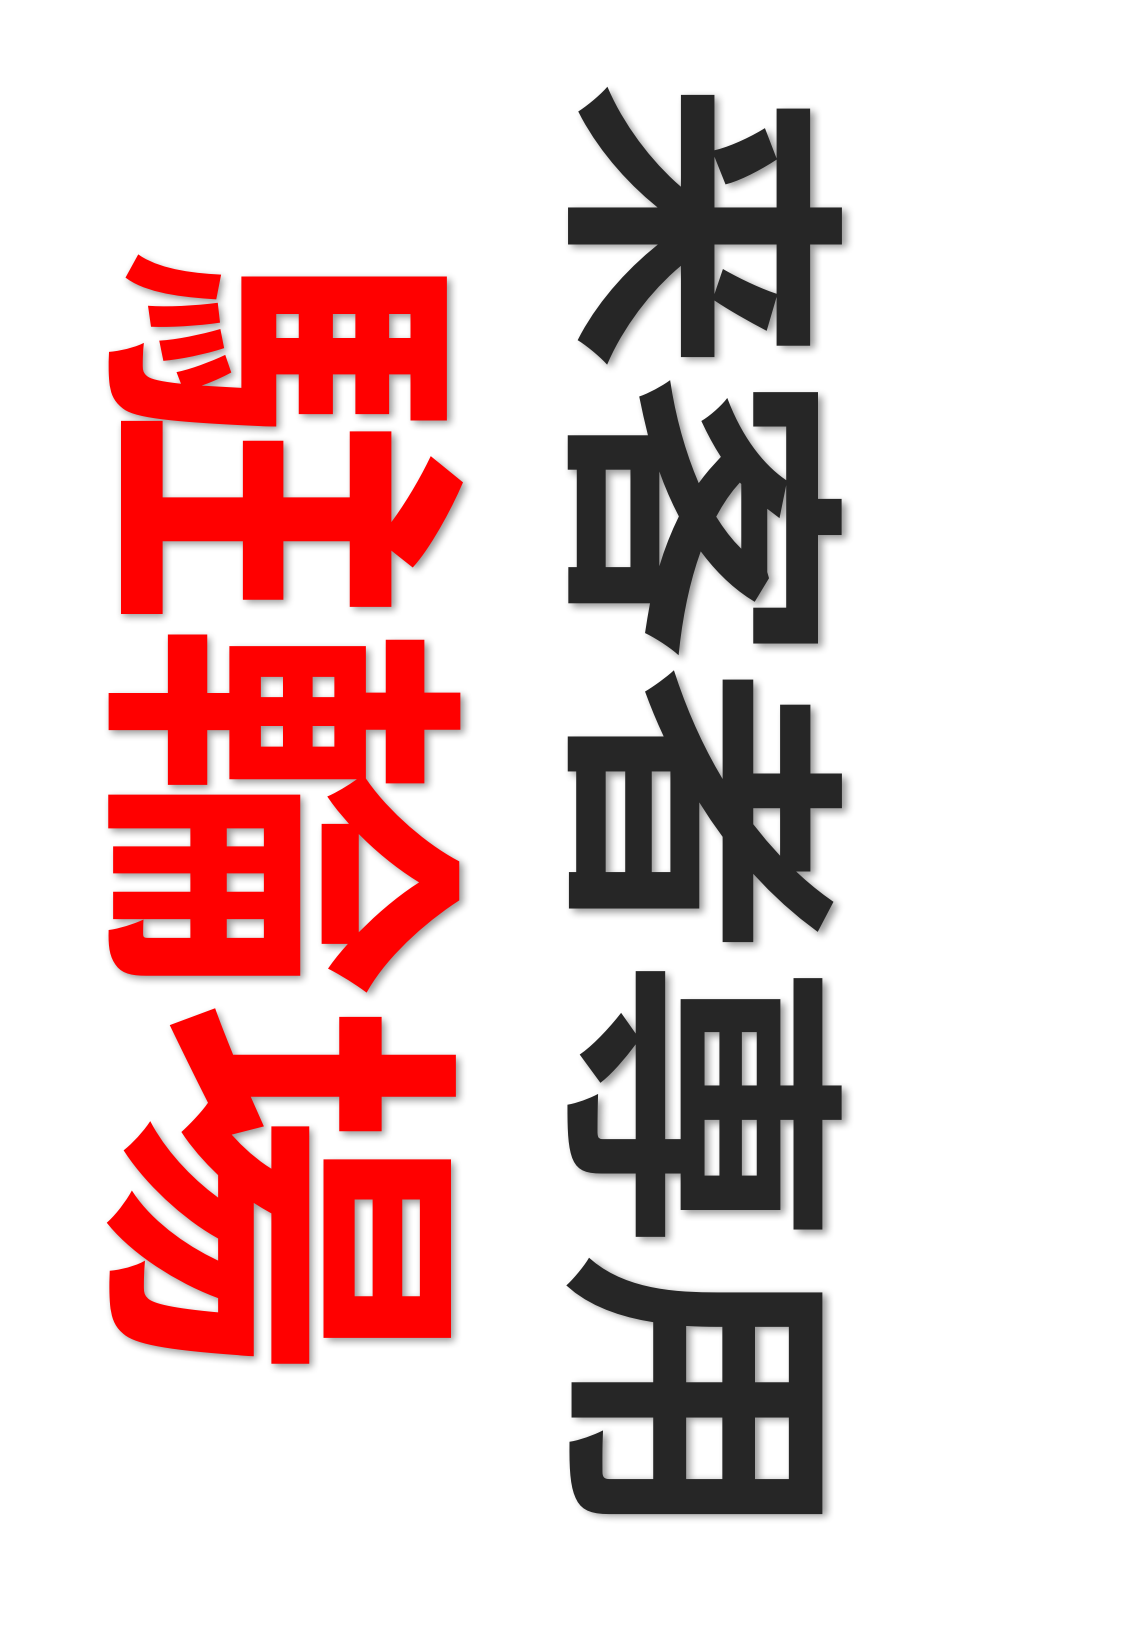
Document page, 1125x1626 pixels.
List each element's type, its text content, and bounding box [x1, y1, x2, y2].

text_box 来客者専用 駐輪場 [60, 65, 1038, 1559]
